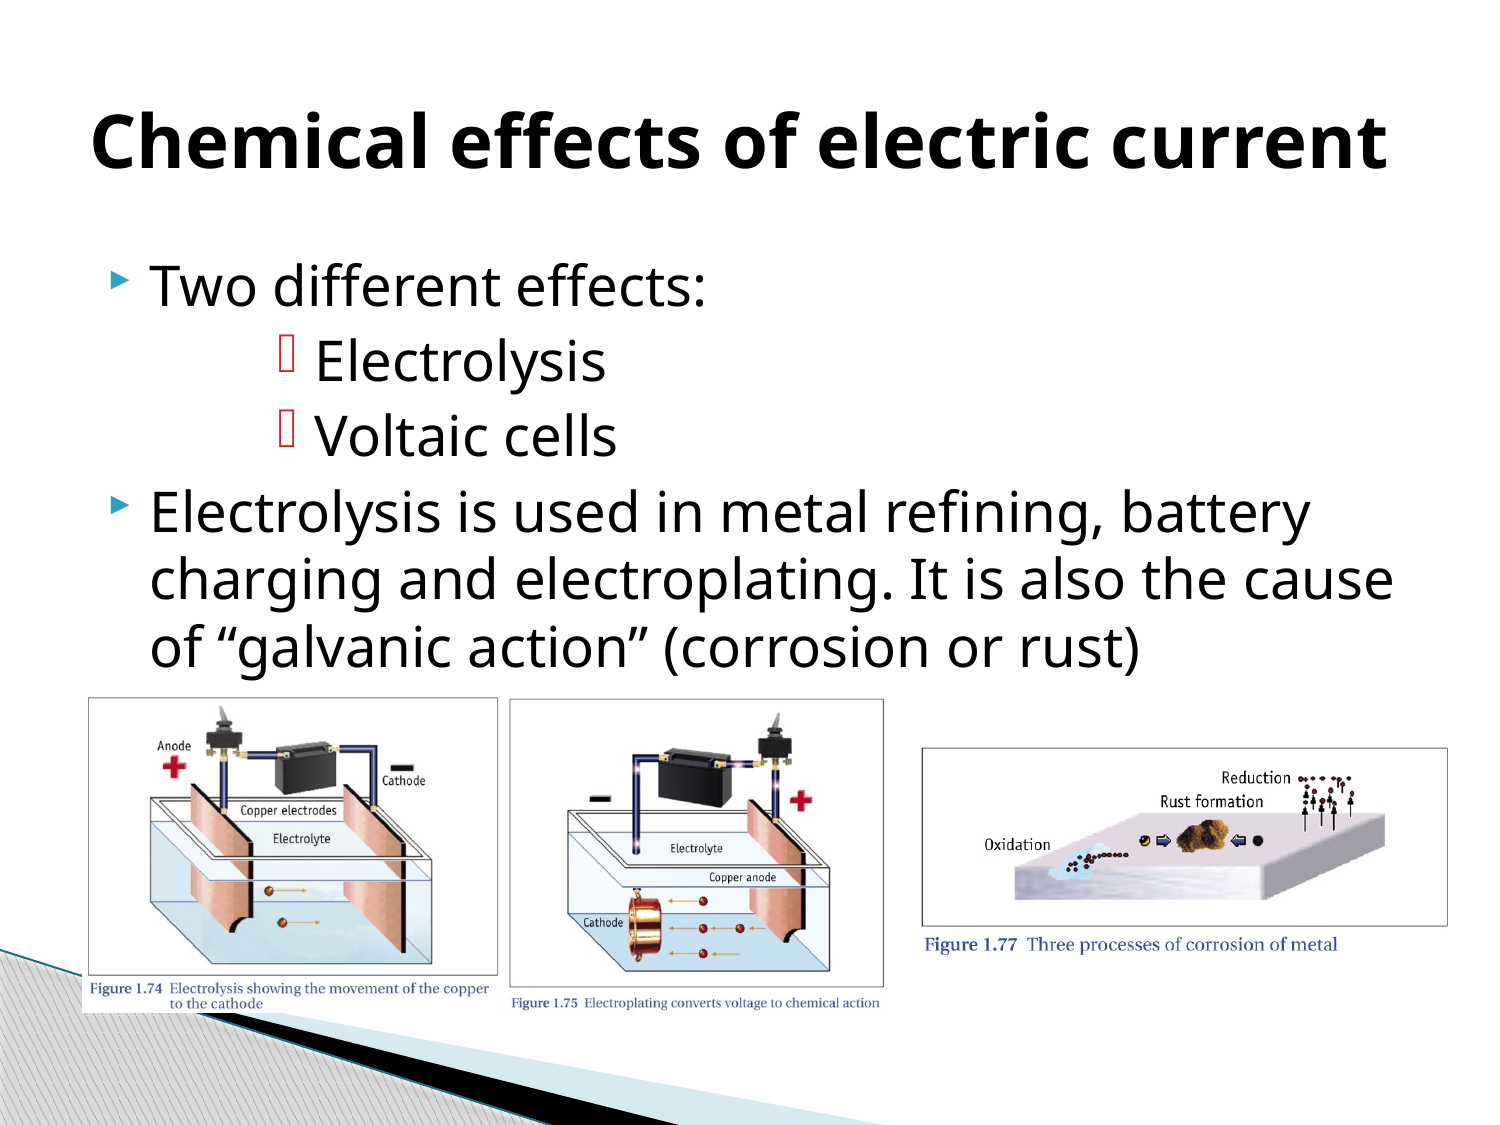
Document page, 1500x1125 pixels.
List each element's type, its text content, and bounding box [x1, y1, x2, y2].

picture [913, 737, 1454, 961]
picture [81, 691, 890, 1016]
list Two different effects: Electrolysis Voltaic cells Electrolysis is used in metal refining, battery charging and electroplating. It is also the cause of “galvanic action” (corrosion or rust) [75, 243, 1425, 986]
title Chemical effects of electric current [75, 45, 1425, 233]
